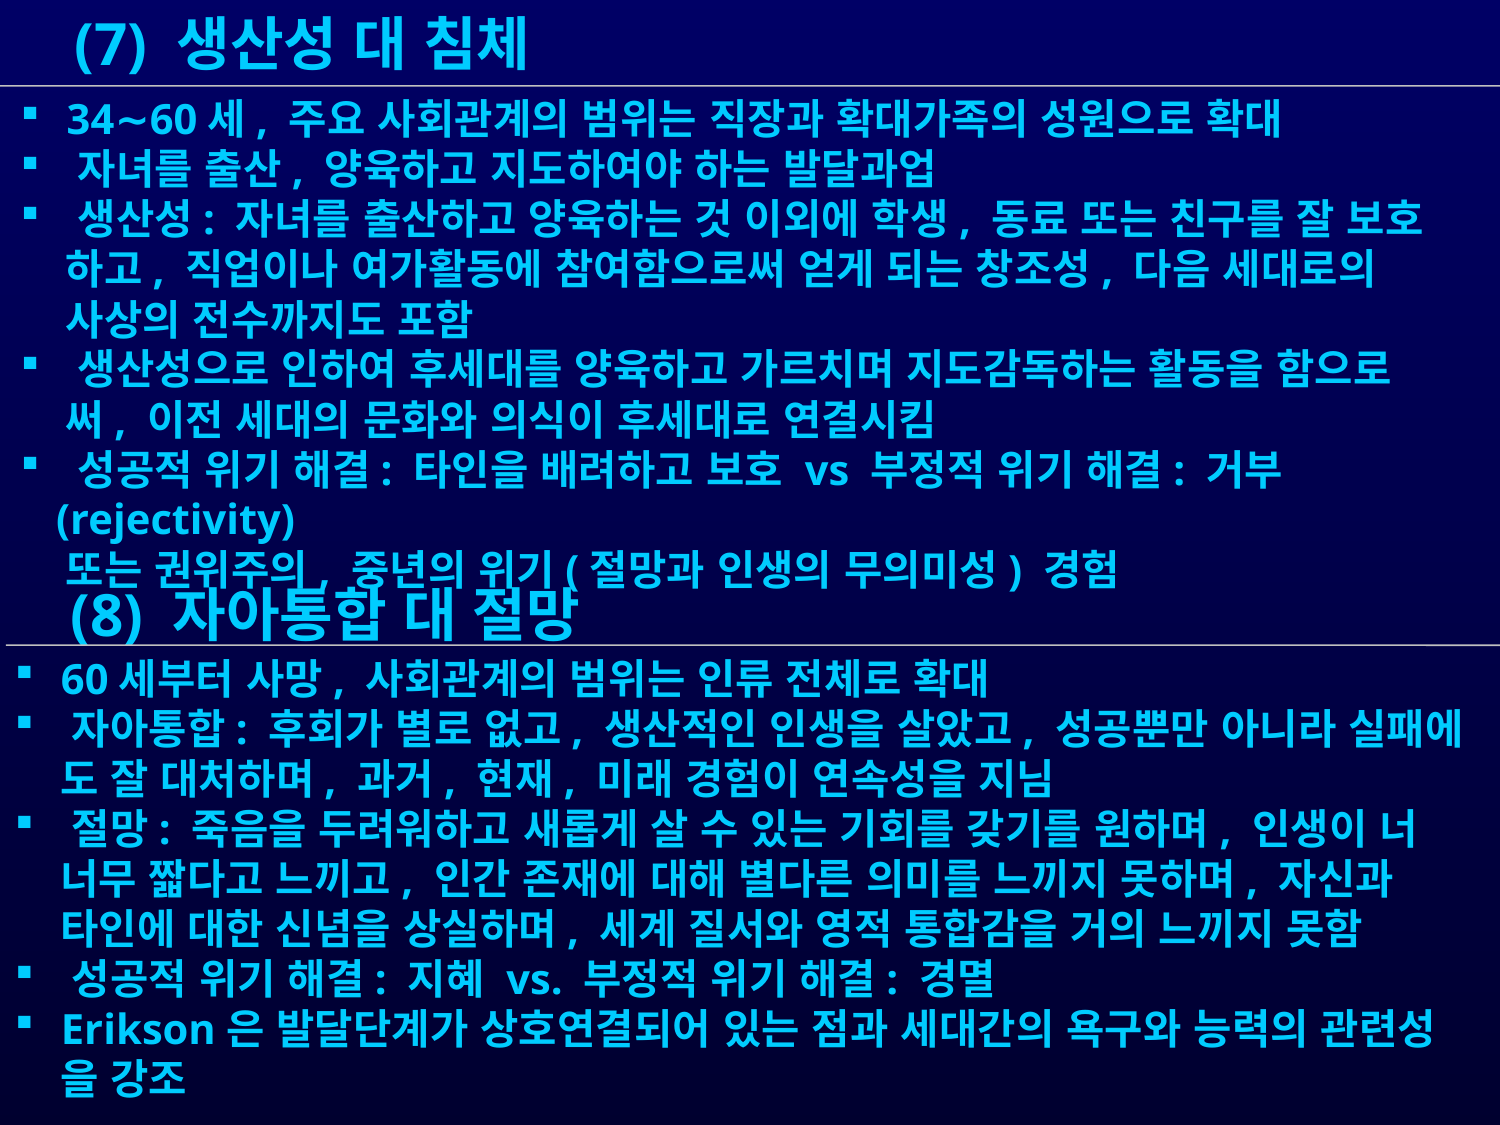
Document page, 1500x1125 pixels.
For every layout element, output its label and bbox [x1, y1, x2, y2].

text_box [0, 0, 1500, 1115]
